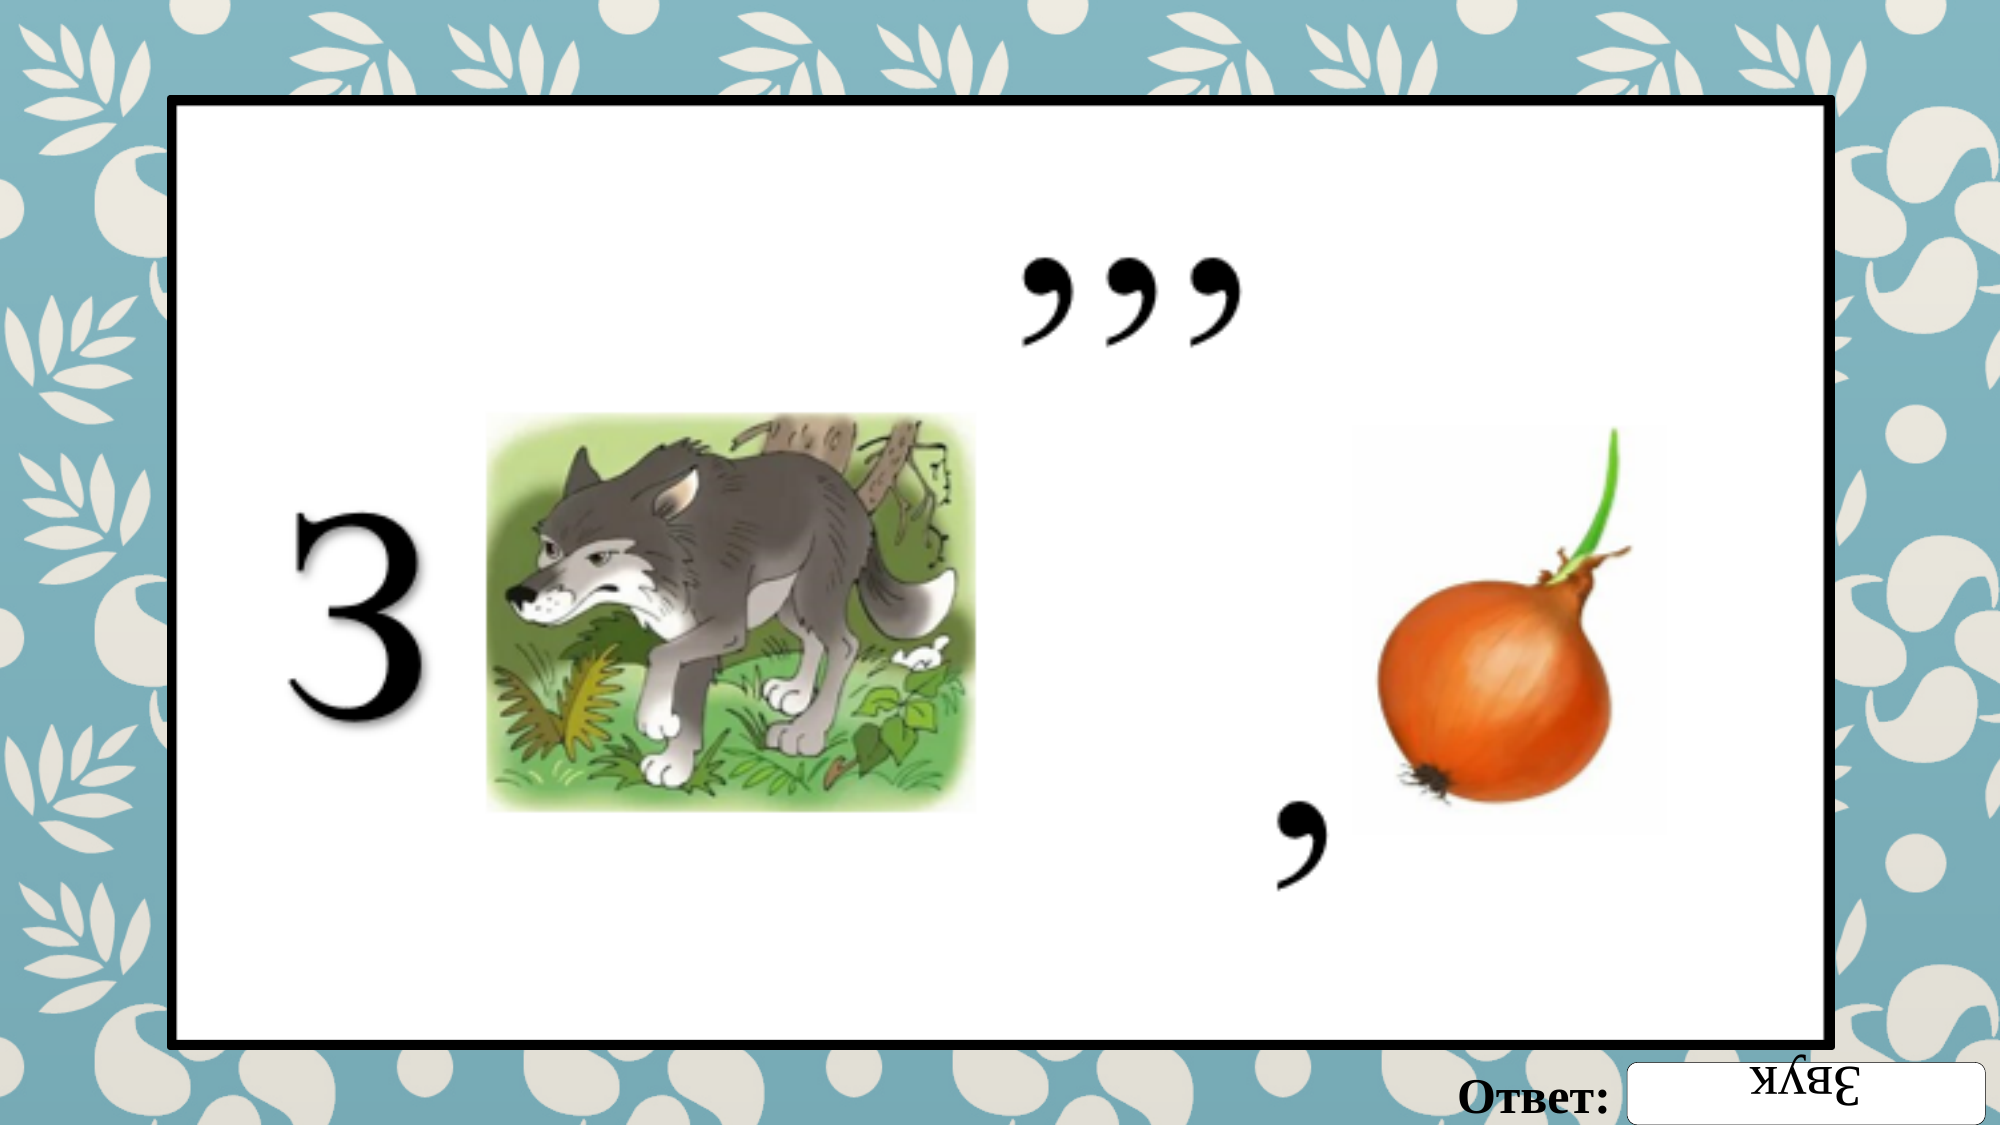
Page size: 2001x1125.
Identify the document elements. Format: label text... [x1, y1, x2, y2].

picture [172, 101, 1830, 1044]
text_box Ответ: [1442, 1055, 1627, 1125]
text_box Звук [1627, 1061, 1987, 1125]
